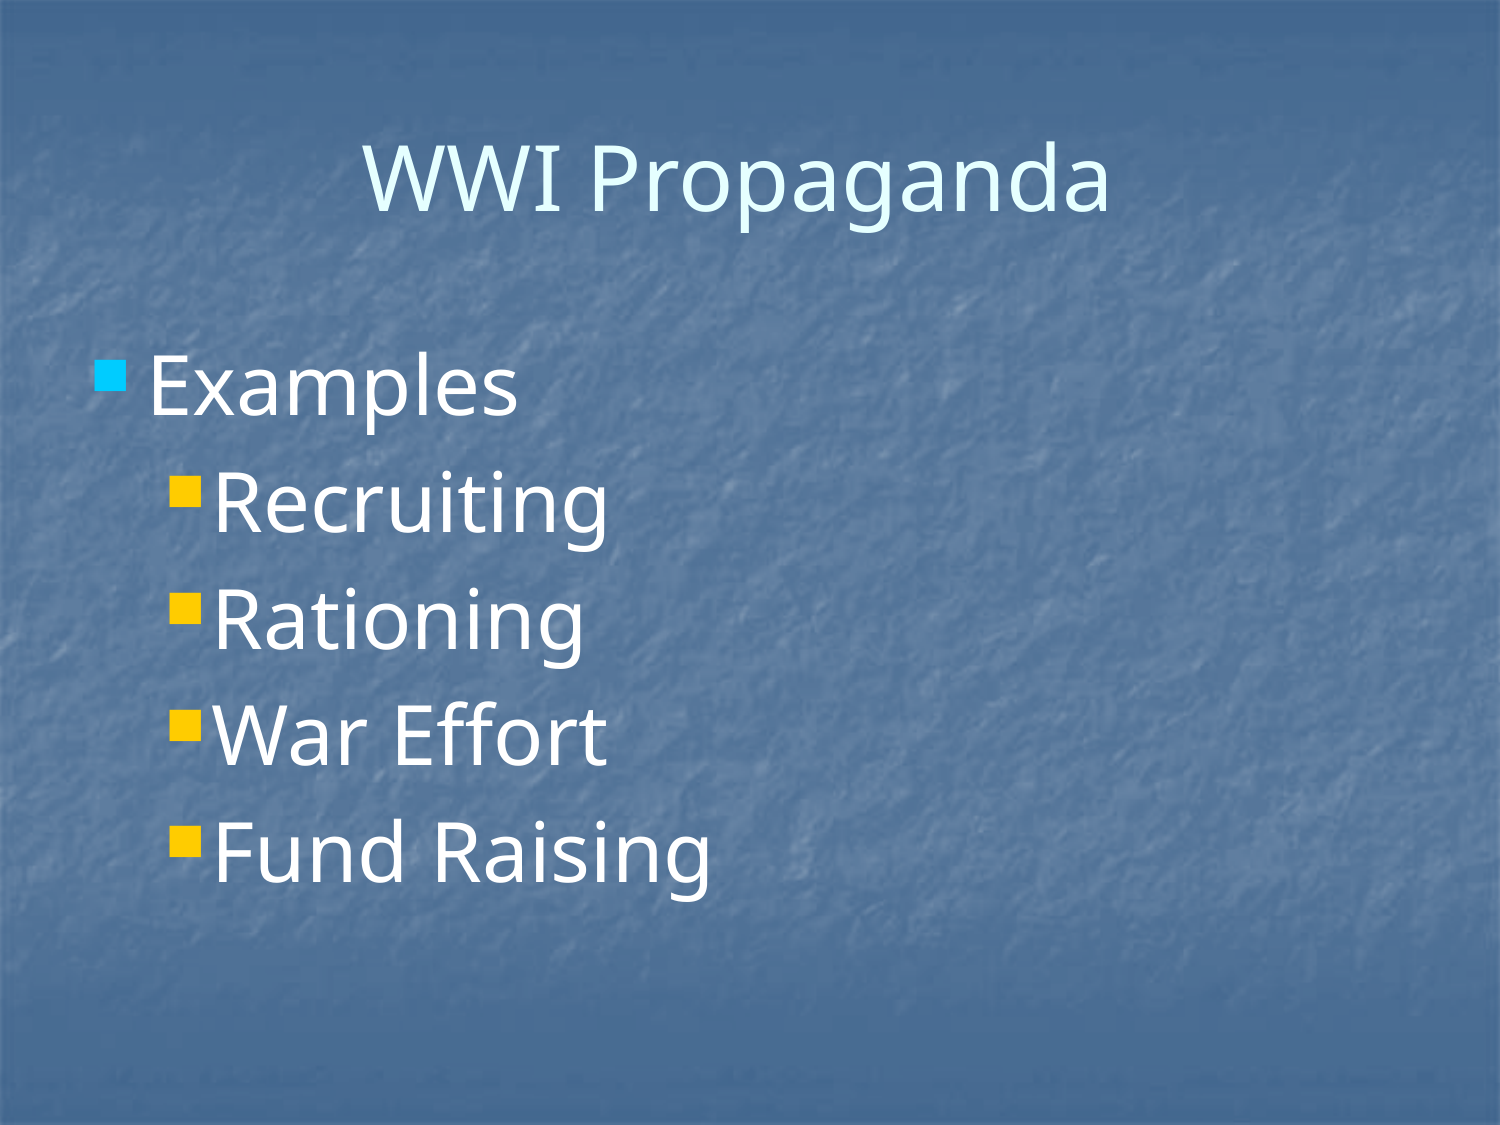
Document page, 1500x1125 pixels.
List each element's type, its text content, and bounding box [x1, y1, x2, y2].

list Examples Recruiting Rationing War Effort Fund Raising [74, 324, 1426, 1001]
title WWI Propaganda [74, 62, 1426, 288]
